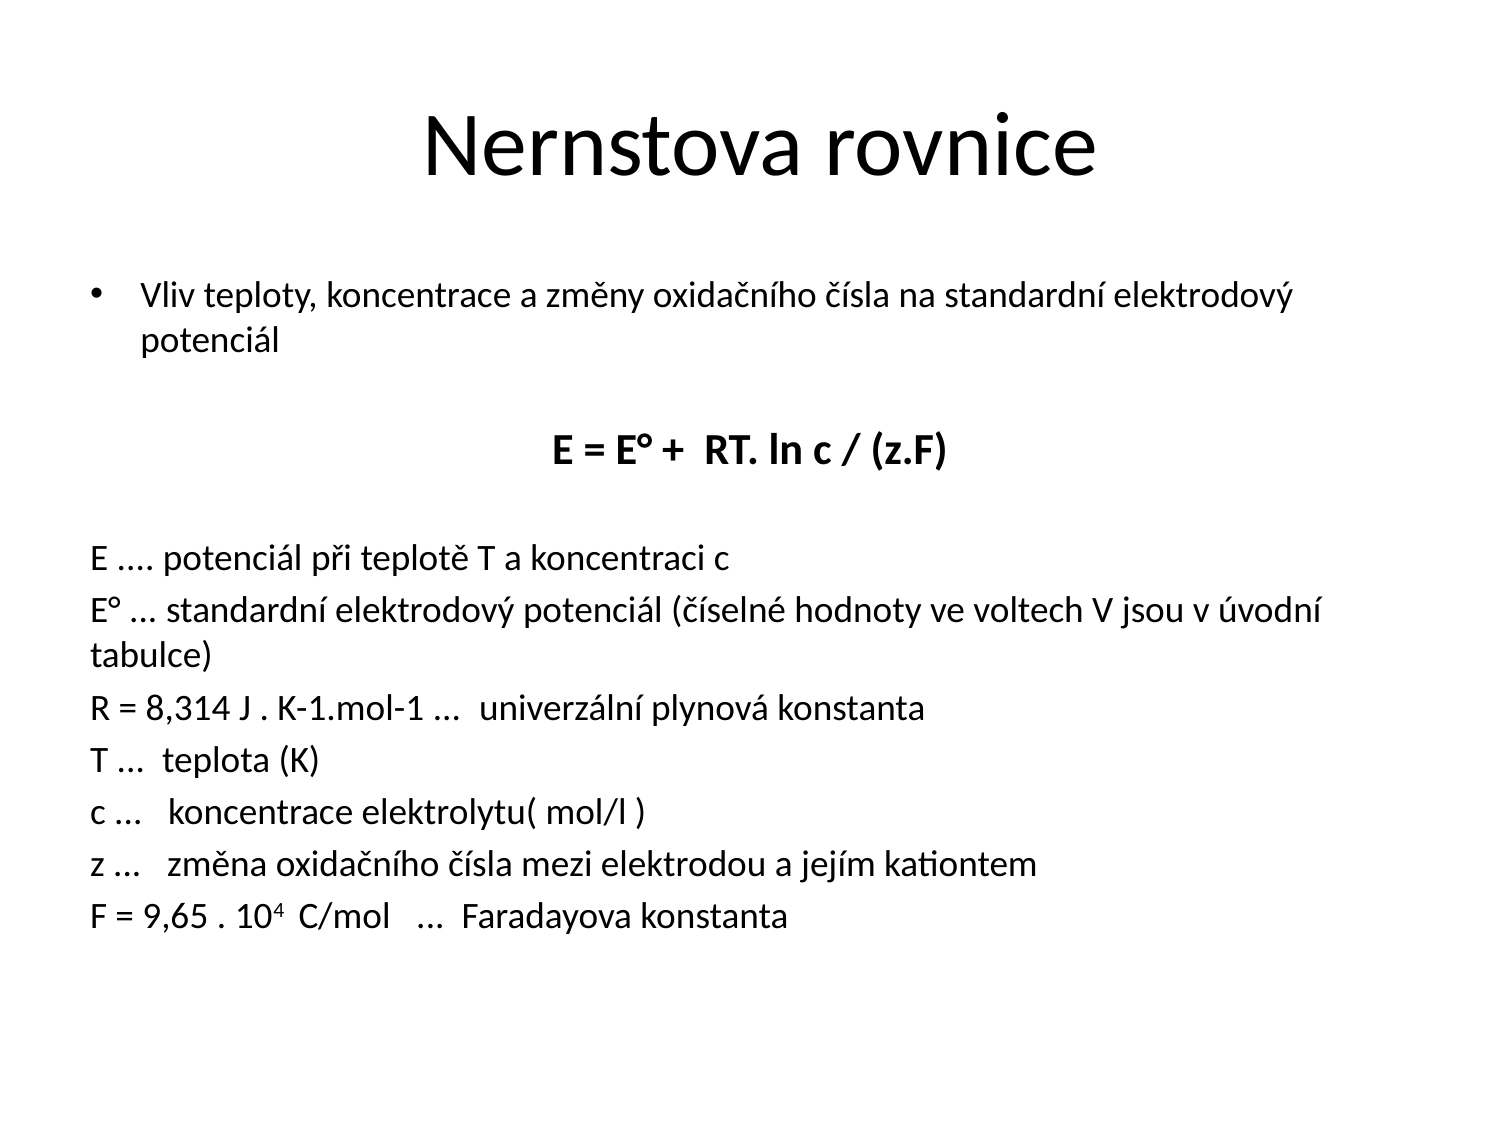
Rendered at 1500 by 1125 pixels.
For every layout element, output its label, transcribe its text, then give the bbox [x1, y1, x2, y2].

title Nernstova rovnice [75, 45, 1425, 233]
list Vliv teploty, koncentrace a změny oxidačního čísla na standardní elektrodový potenciál E = E° + RT. ln c / (z.F) E .... potenciál při teplotě T a koncentraci c E° ... standardní elektrodový potenciál (číselné hodnoty ve voltech V jsou v úvodní tabulce) R = 8,314 J . K-1.mol-1 ... univerzální plynová konstanta T ... teplota (K) c ... koncentrace elektrolytu( mol/l ) z ... změna oxidačního čísla mezi elektrodou a jejím kationtem F = 9,65 . 104 C/mol ... Faradayova konstanta [75, 262, 1425, 950]
